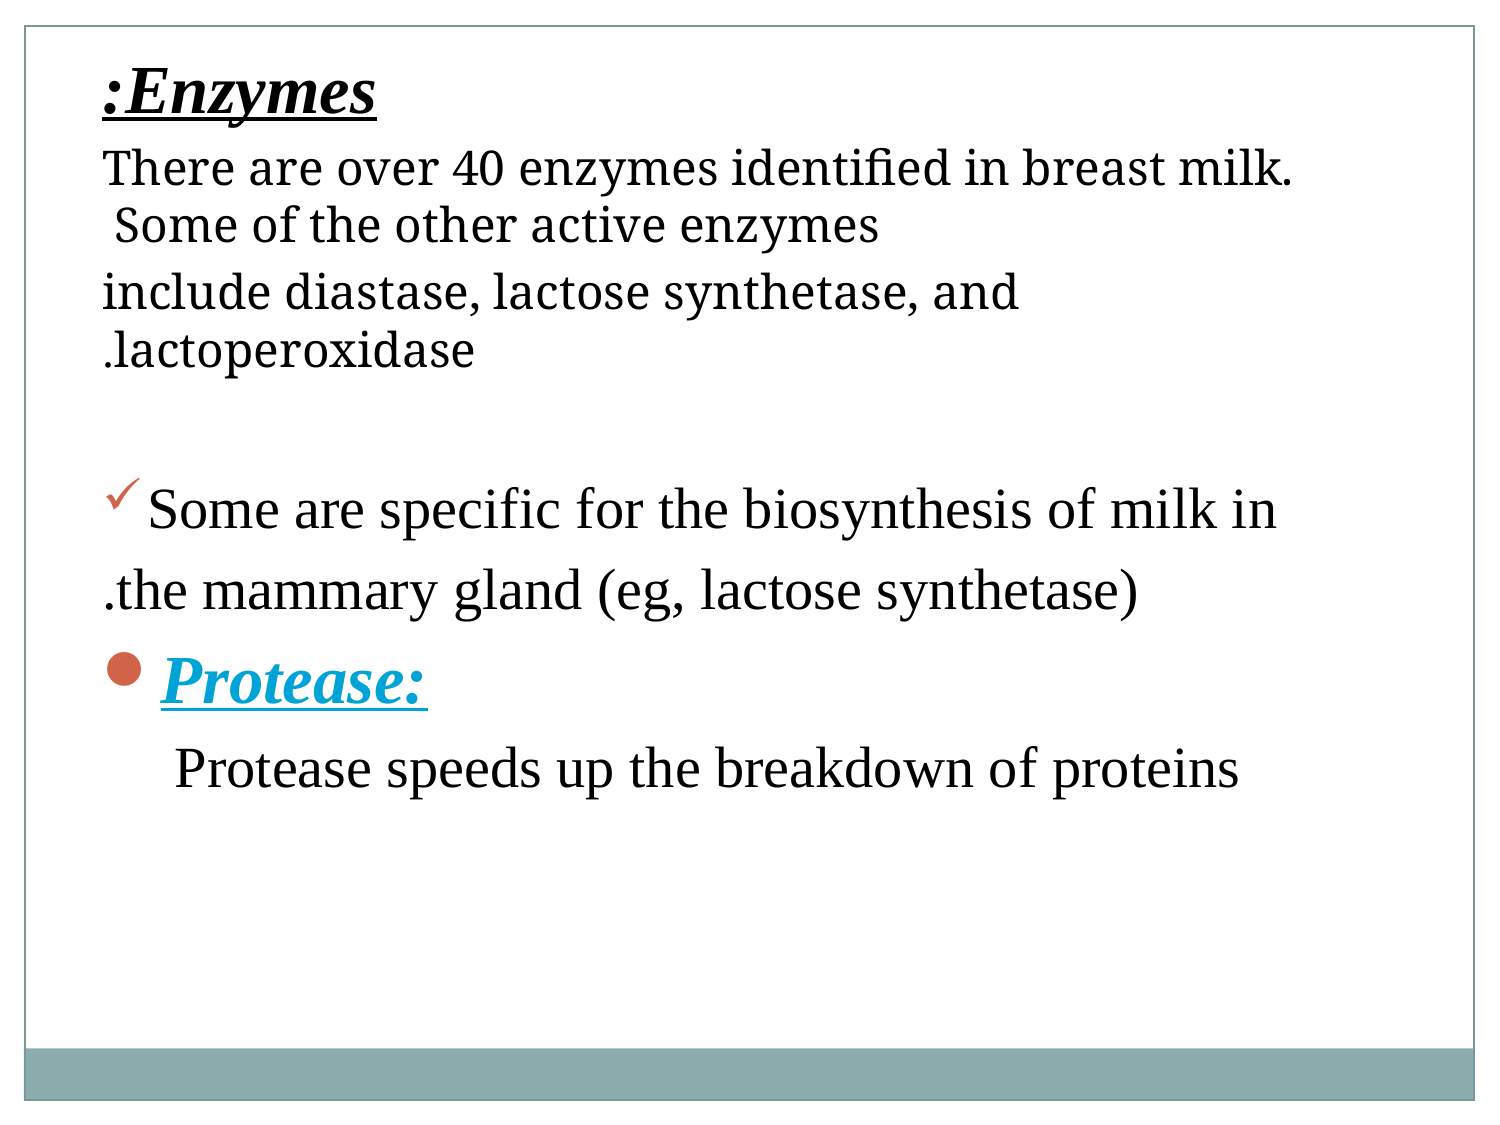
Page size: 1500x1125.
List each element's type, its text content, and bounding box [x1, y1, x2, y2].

list Enzymes: There are over 40 enzymes identified in breast milk. Some of the other active enzymes include diastase, lactose synthetase, and lactoperoxidase. Some are specific for the biosynthesis of milk in the mammary gland (eg, lactose synthetase). Protease: Protease speeds up the breakdown of proteins [87, 37, 1388, 1088]
